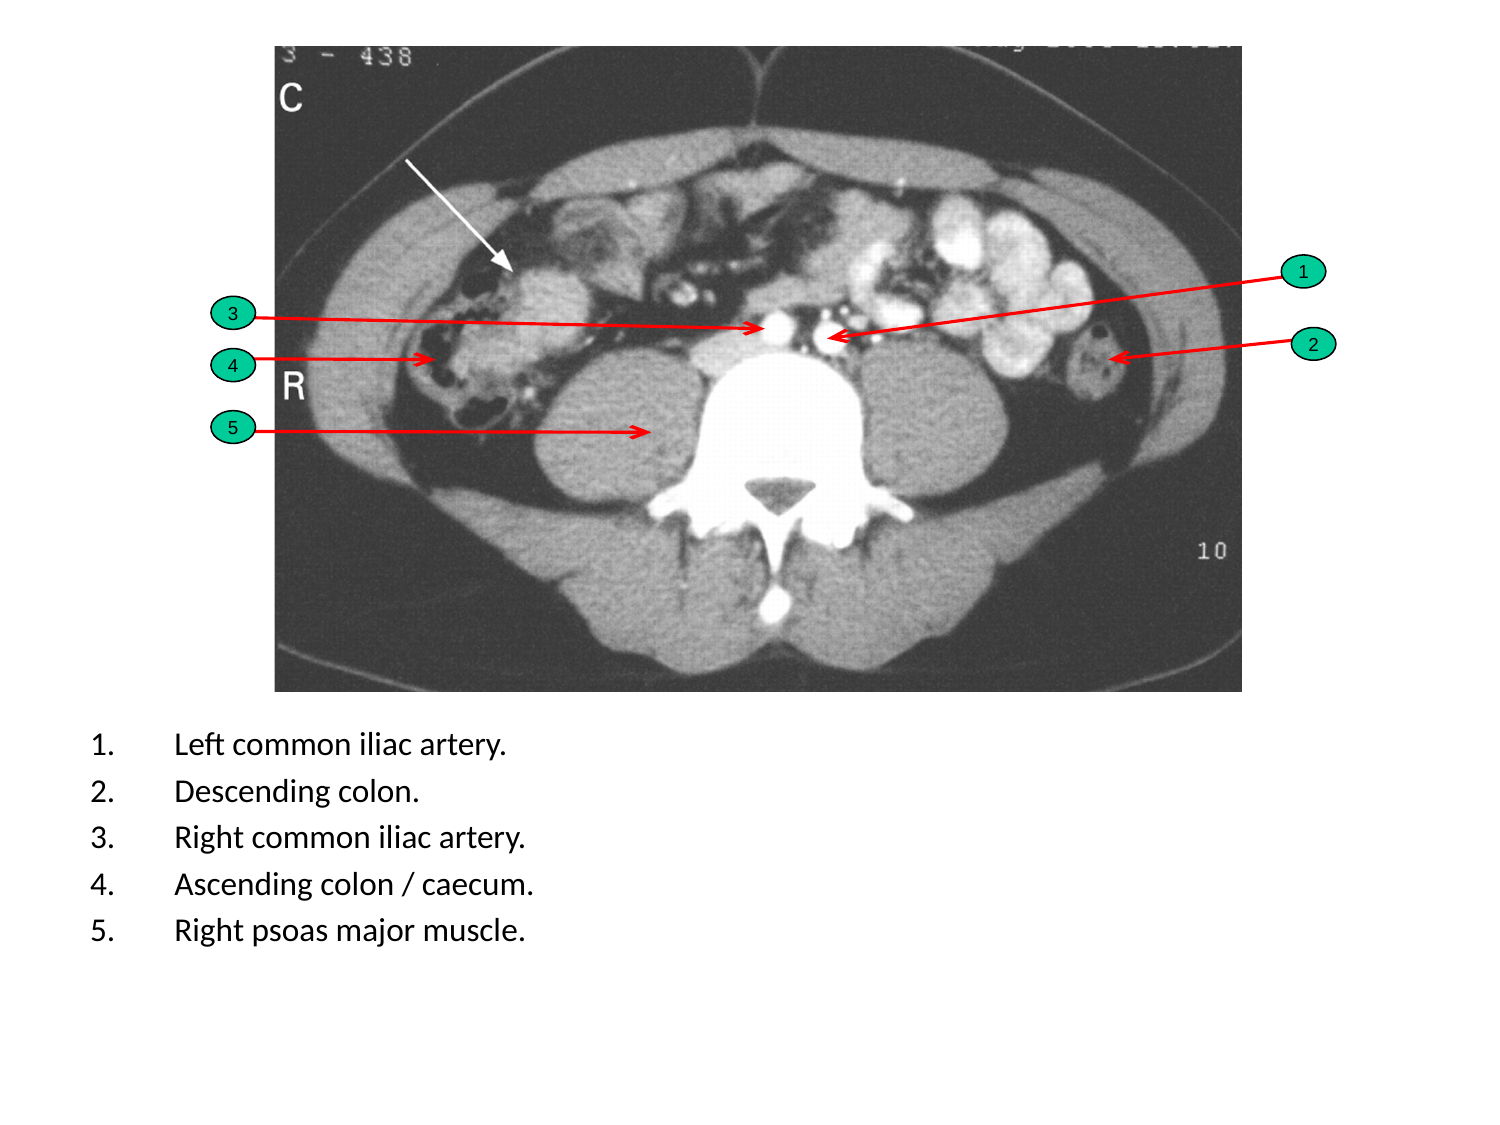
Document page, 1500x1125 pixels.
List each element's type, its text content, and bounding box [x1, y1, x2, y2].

list Left common iliac artery. Descending colon. Right common iliac artery. Ascending colon / caecum. Right psoas major muscle. [75, 714, 1442, 1043]
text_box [210, 46, 1337, 692]
